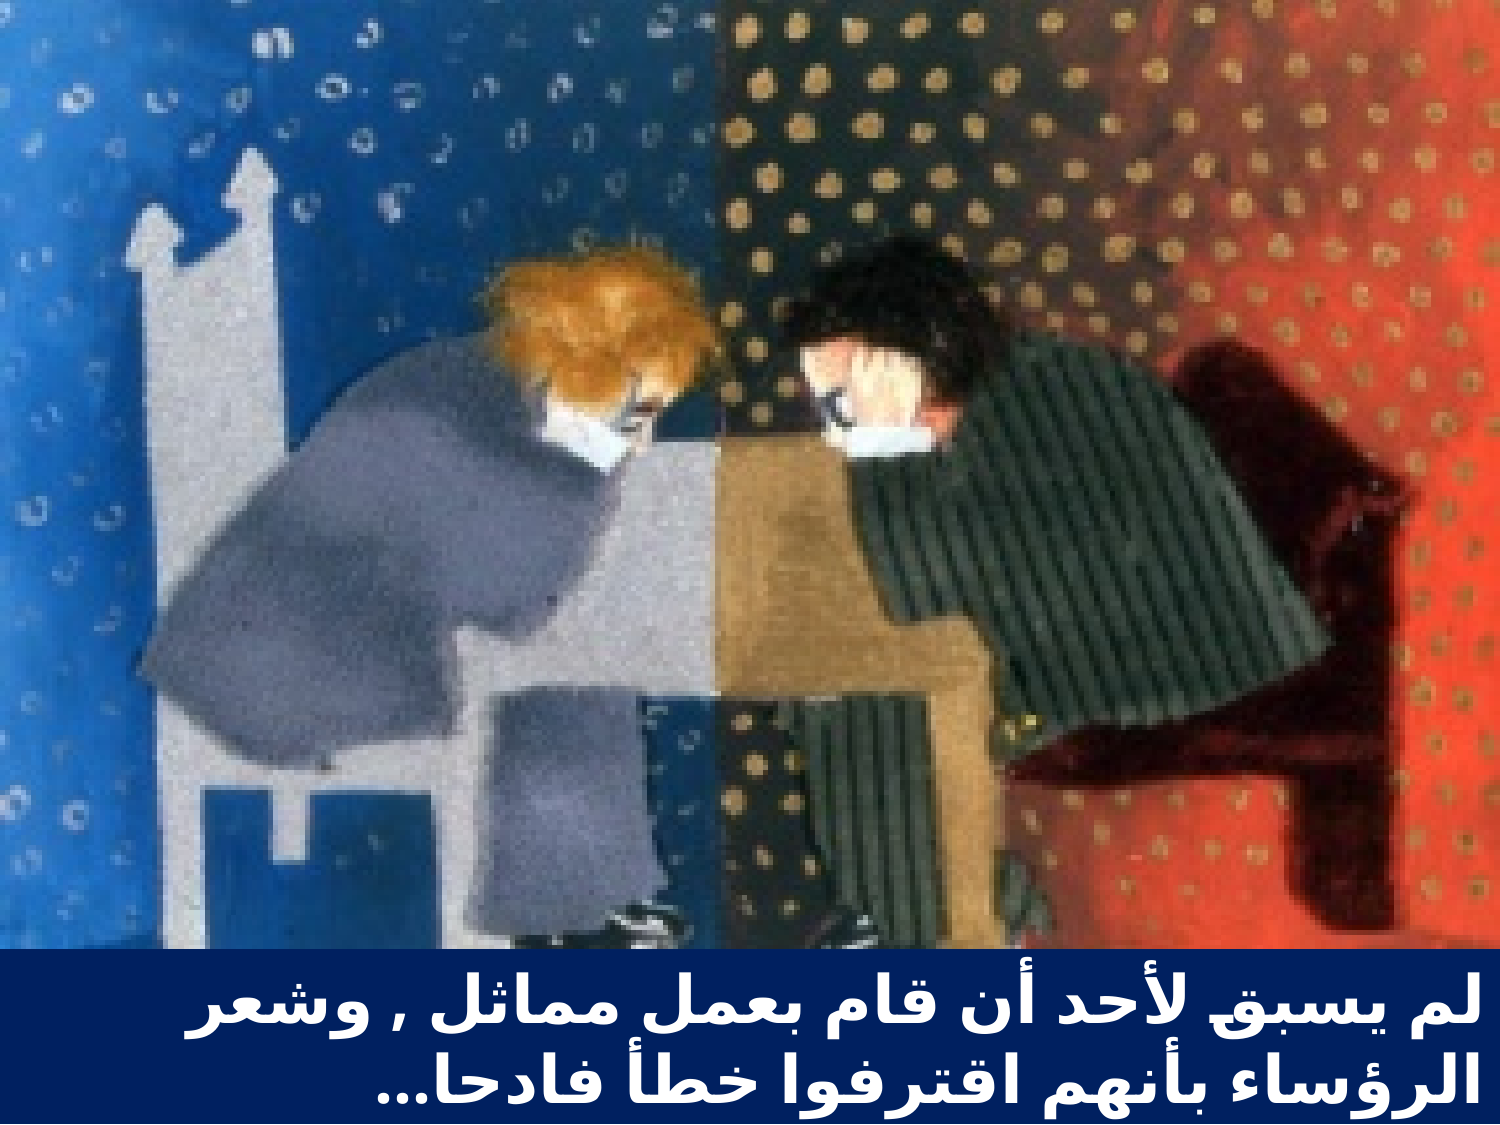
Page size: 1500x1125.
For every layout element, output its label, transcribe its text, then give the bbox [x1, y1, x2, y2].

picture [0, 0, 1500, 950]
text_box لم يسبق لأحد أن قام بعمل مماثل , وشعر الرؤساء بأنهم اقترفوا خطأ فادحا... [0, 956, 1500, 1124]
